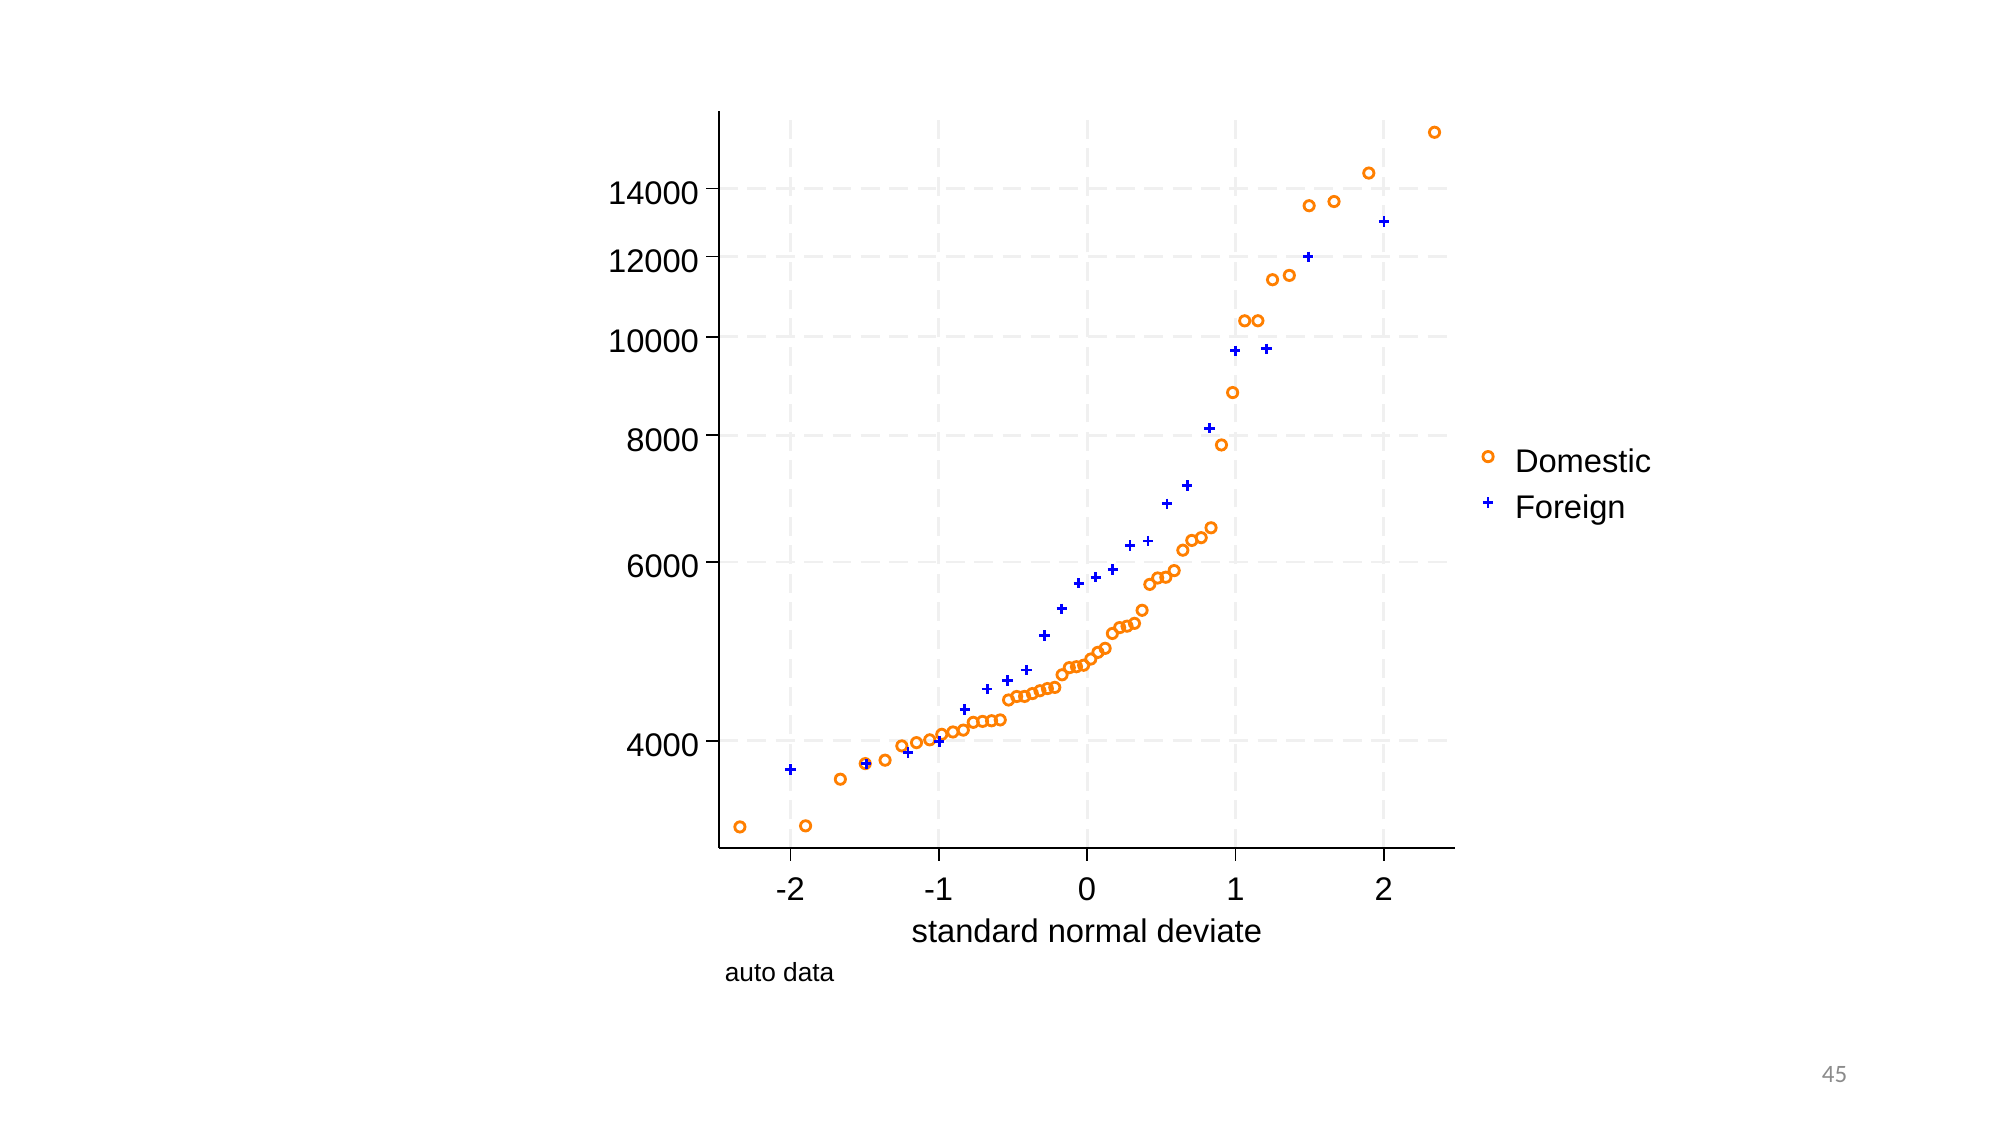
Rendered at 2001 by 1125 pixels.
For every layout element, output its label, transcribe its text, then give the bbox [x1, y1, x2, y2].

slide_number 45 [1412, 1042, 1863, 1103]
picture [325, 78, 1900, 1024]
